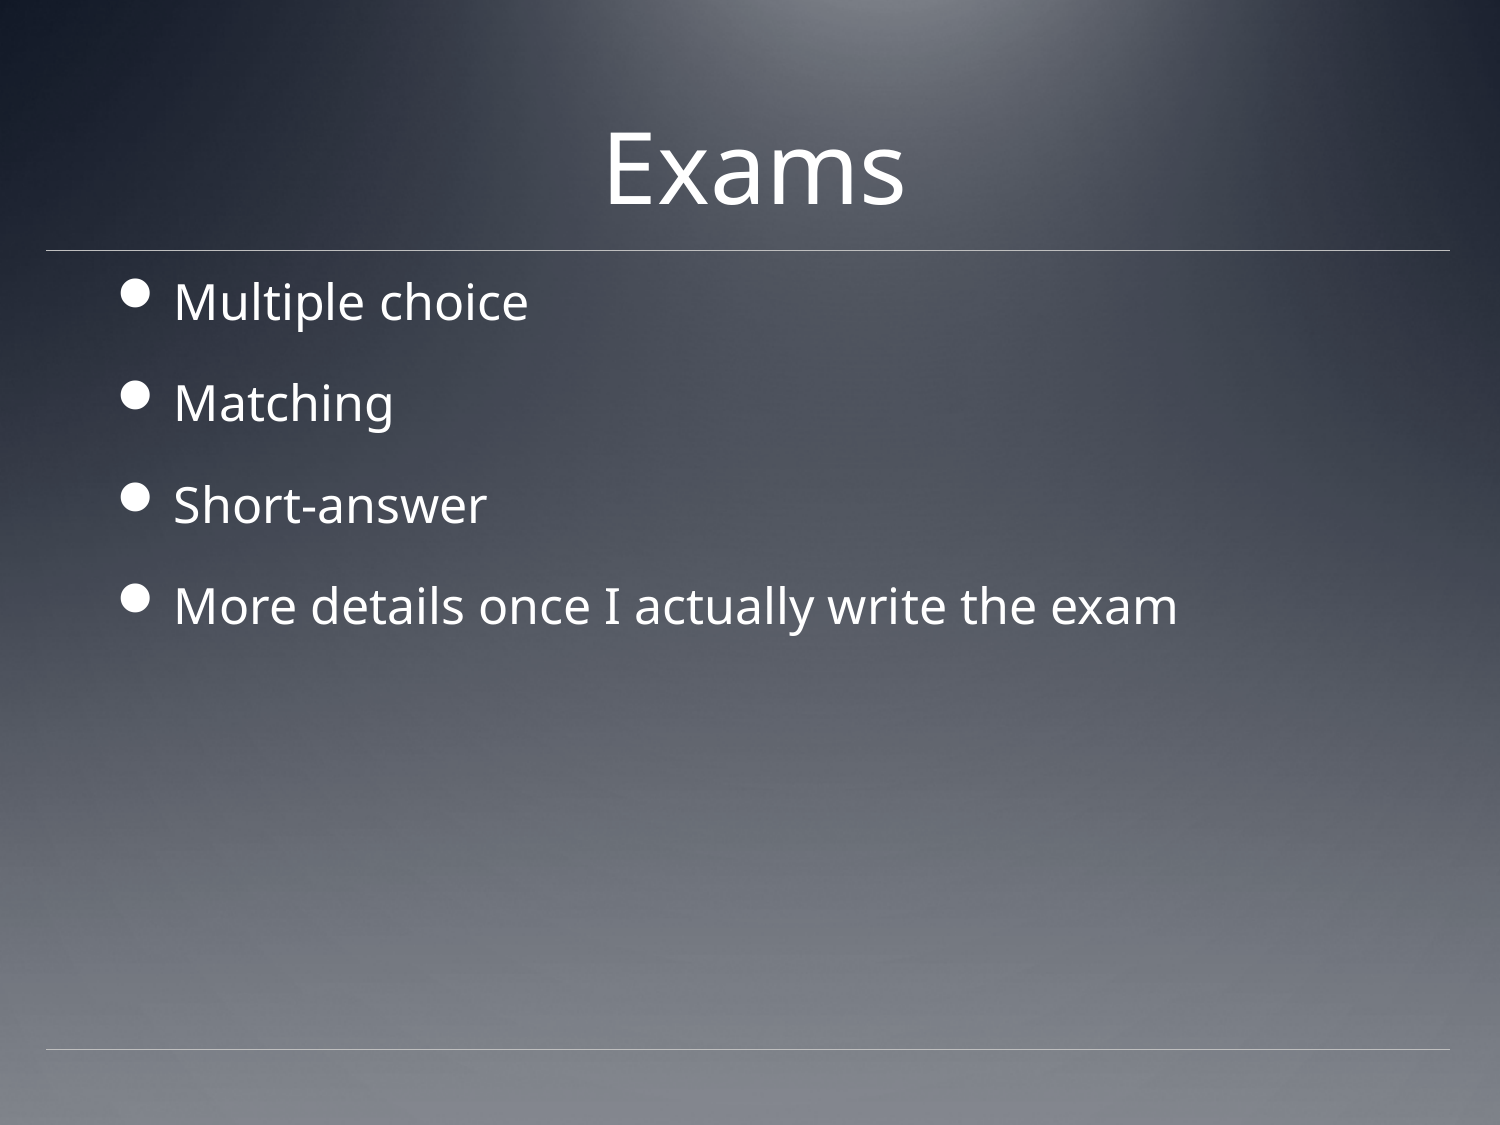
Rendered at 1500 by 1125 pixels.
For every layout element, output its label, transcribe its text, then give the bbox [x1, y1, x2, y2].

title Exams [104, 17, 1395, 233]
list Multiple choice Matching Short-answer More details once I actually write the exam [101, 262, 1395, 1024]
